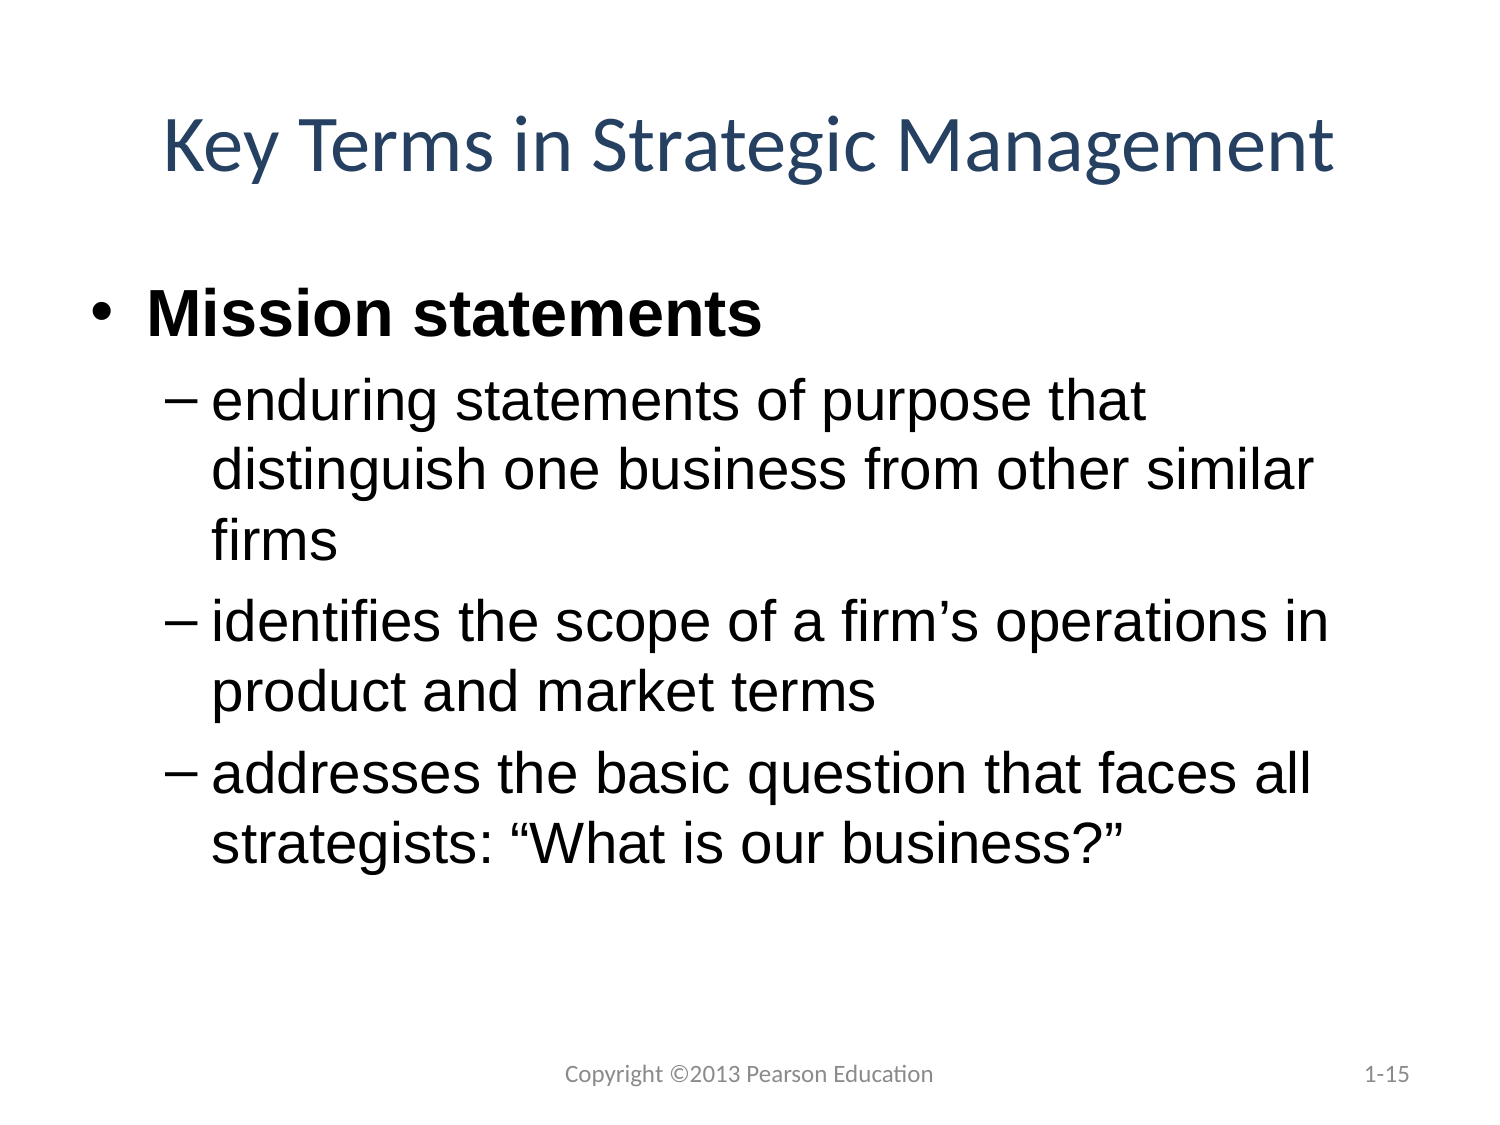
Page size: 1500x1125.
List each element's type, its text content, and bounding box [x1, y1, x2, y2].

list Mission statements enduring statements of purpose that distinguish one business from other similar firms identifies the scope of a firm’s operations in product and market terms addresses the basic question that faces all strategists: “What is our business?” [75, 262, 1425, 1005]
title Key Terms in Strategic Management [75, 45, 1425, 233]
slide_number 1-15 [1074, 1042, 1425, 1103]
footer Copyright ©2013 Pearson Education [512, 1042, 988, 1103]
